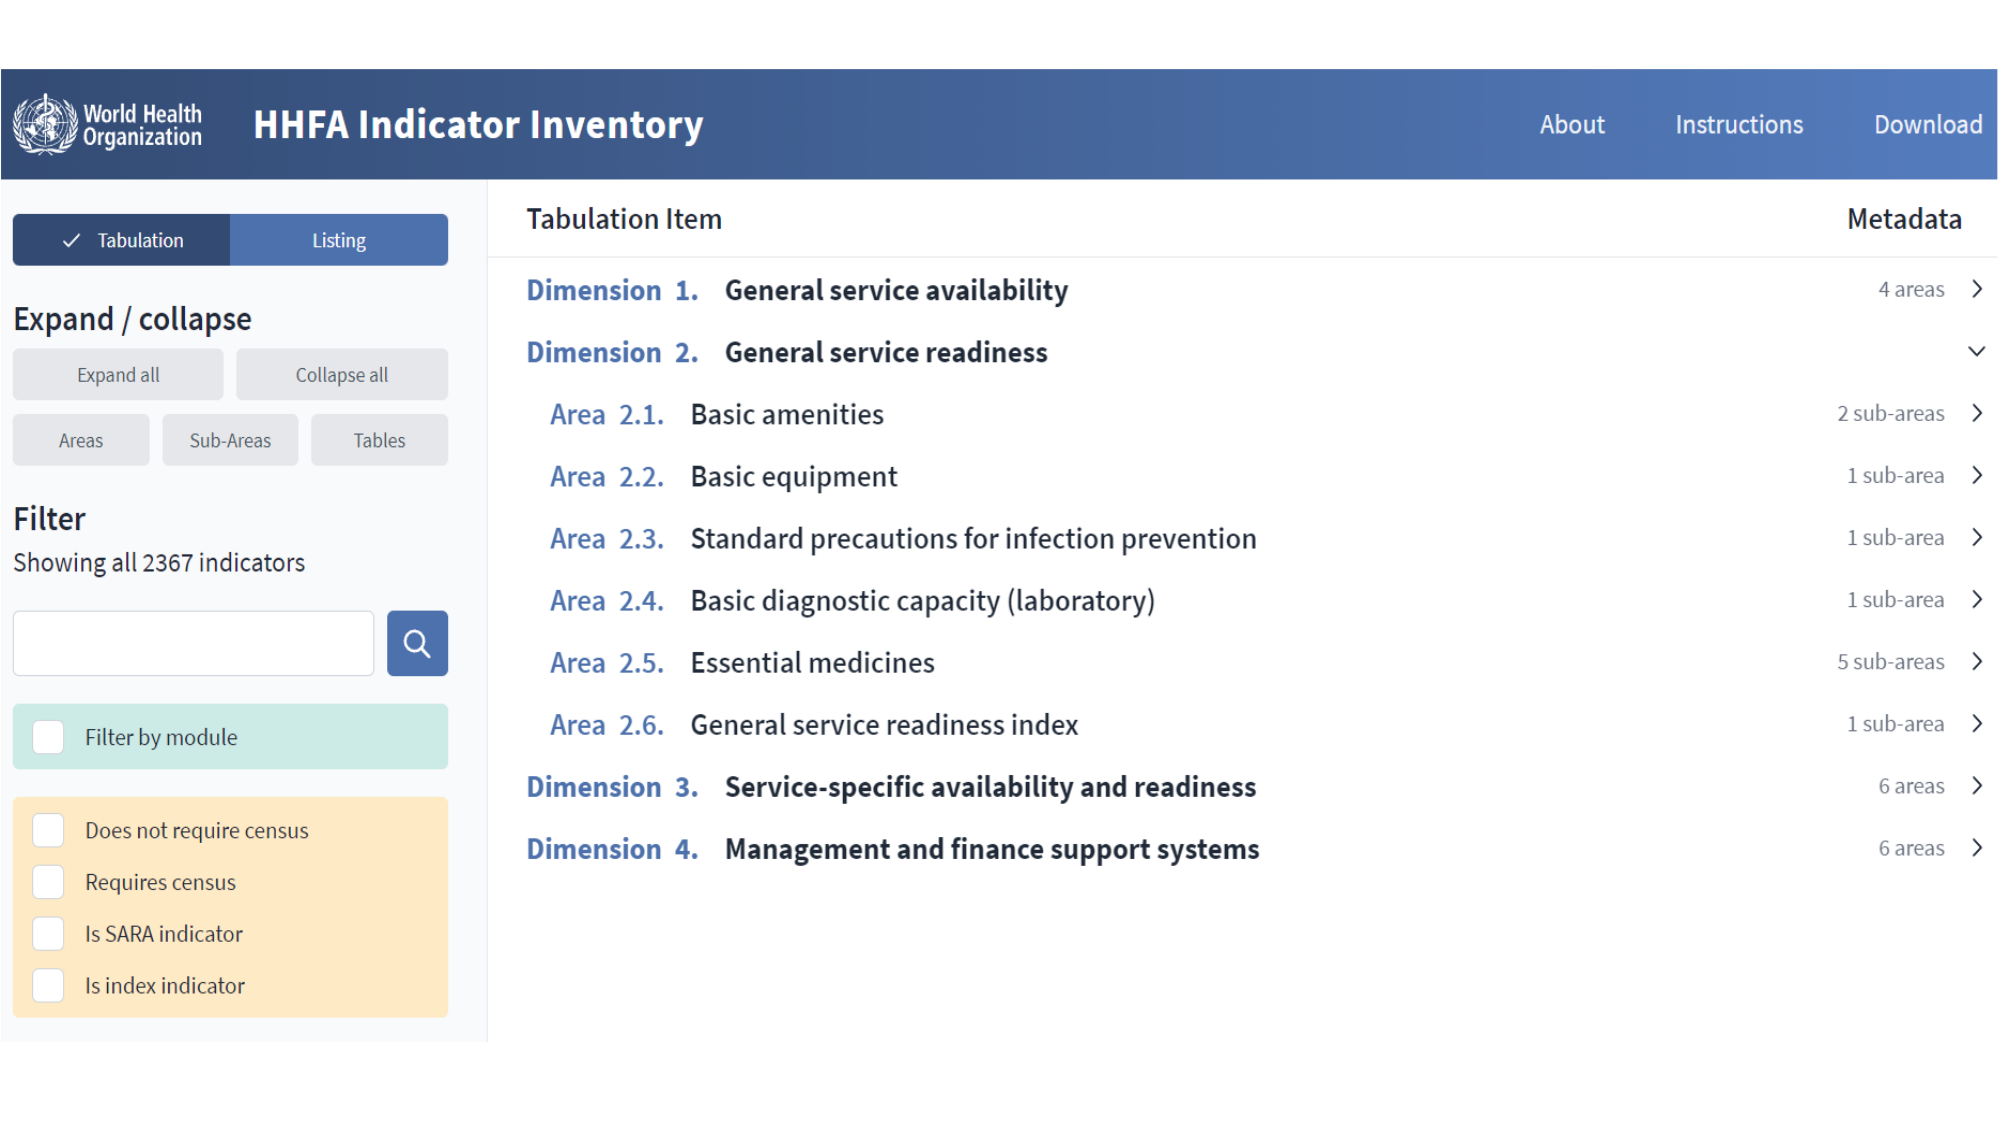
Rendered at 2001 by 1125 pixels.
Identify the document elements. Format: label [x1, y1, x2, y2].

picture [0, 68, 1998, 1043]
